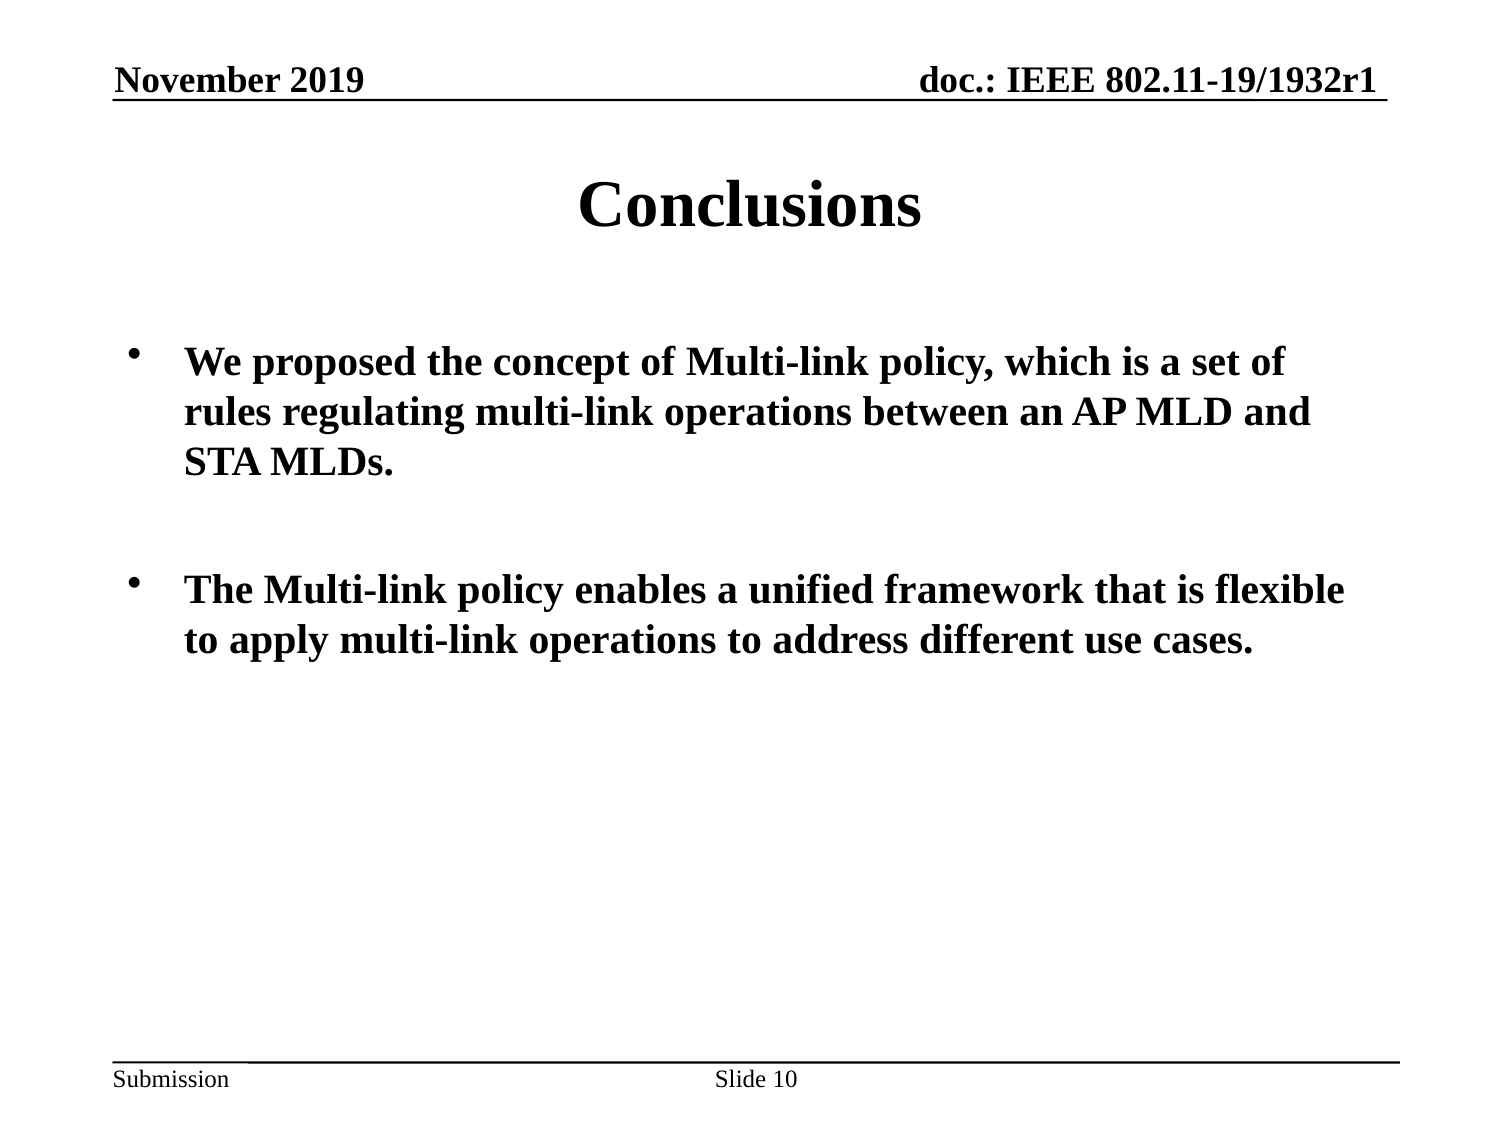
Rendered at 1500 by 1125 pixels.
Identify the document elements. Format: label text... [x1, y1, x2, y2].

title Conclusions [112, 112, 1388, 288]
list We proposed the concept of Multi-link policy, which is a set of rules regulating multi-link operations between an AP MLD and STA MLDs. The Multi-link policy enables a unified framework that is flexible to apply multi-link operations to address different use cases. [112, 326, 1388, 1002]
slide_number Slide 10 [712, 1061, 800, 1093]
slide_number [114, 54, 368, 101]
